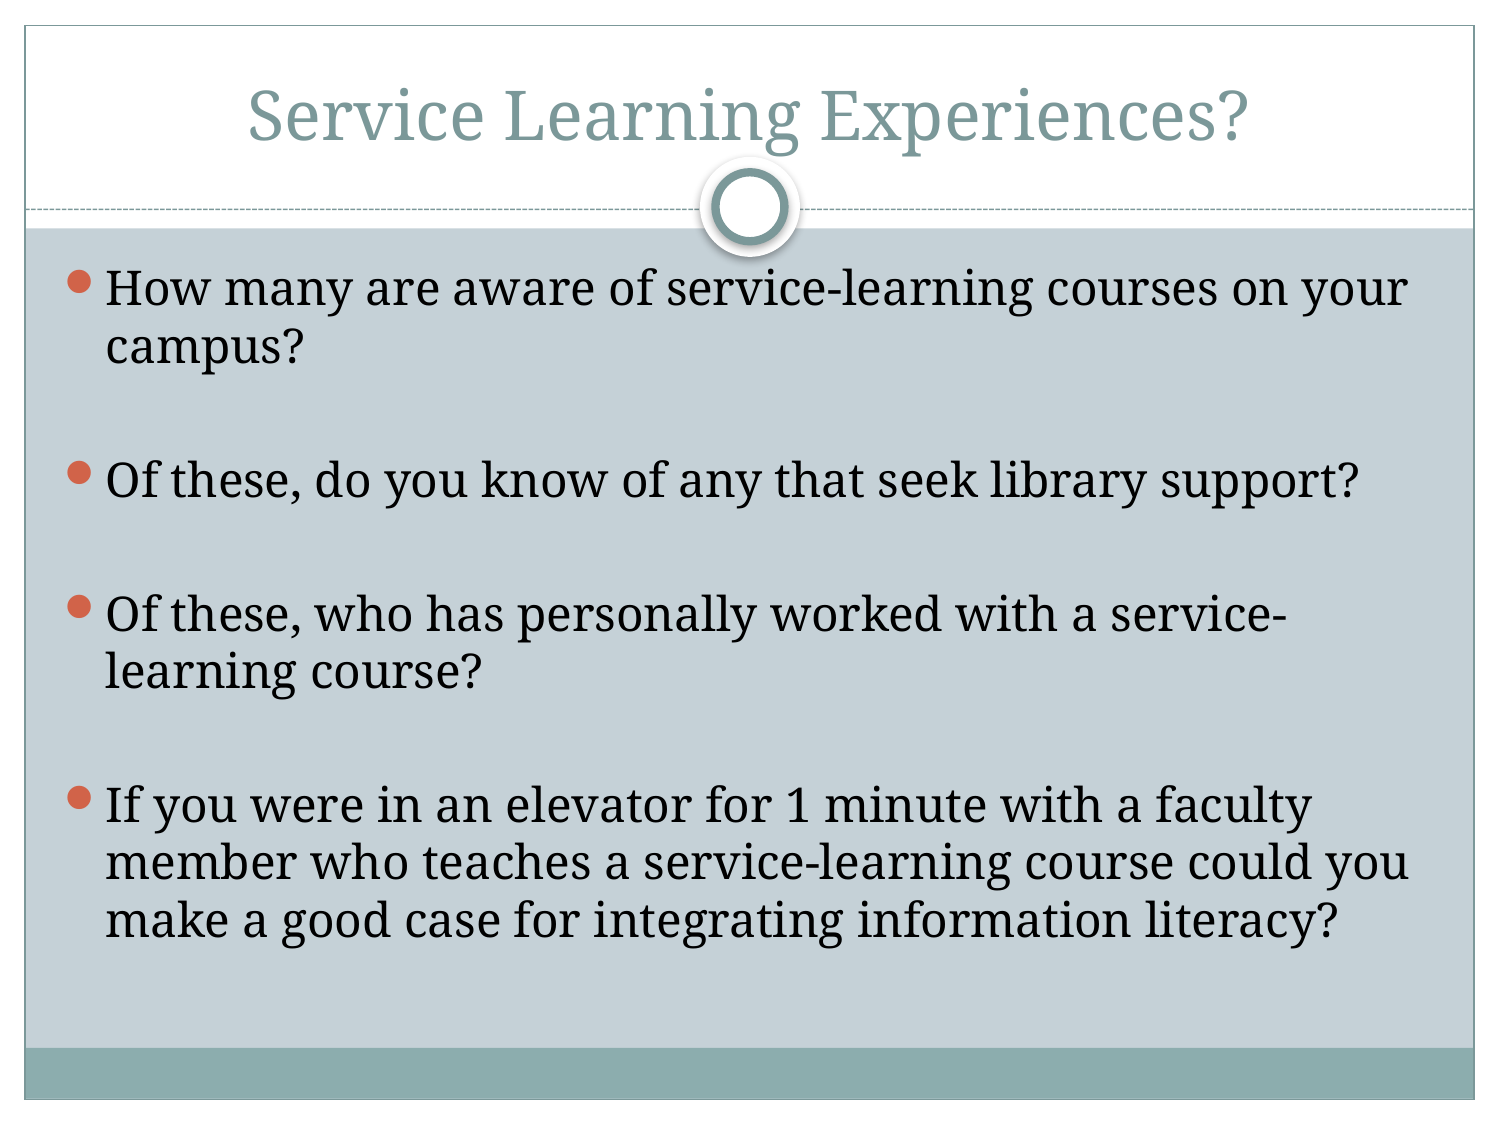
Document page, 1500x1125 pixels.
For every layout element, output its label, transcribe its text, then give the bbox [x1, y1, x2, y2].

title Service Learning Experiences? [49, 37, 1450, 162]
list How many are aware of service-learning courses on your campus? Of these, do you know of any that seek library support? Of these, who has personally worked with a service-learning course? If you were in an elevator for 1 minute with a faculty member who teaches a service-learning course could you make a good case for integrating information literacy? [49, 250, 1445, 1001]
